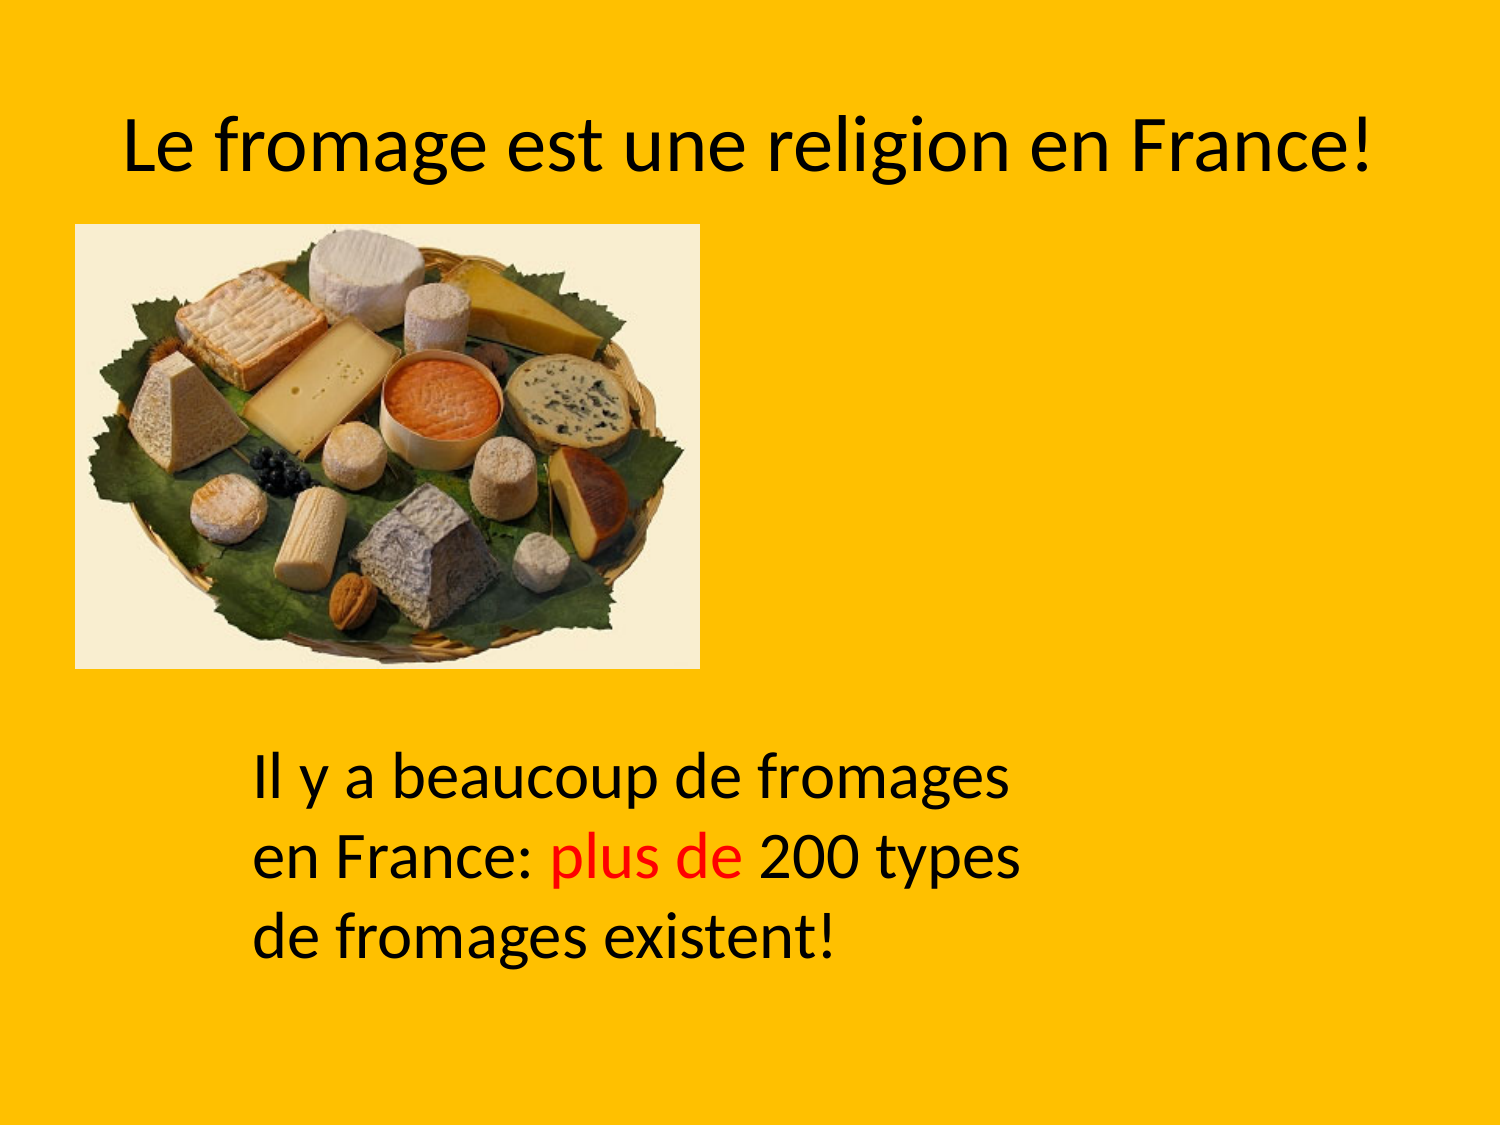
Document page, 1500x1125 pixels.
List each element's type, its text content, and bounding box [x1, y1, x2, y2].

title Le fromage est une religion en France! [75, 45, 1425, 233]
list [74, 224, 701, 669]
text_box Il y a beaucoup de fromages en France: plus de 200 types de fromages existent! [237, 724, 1088, 980]
